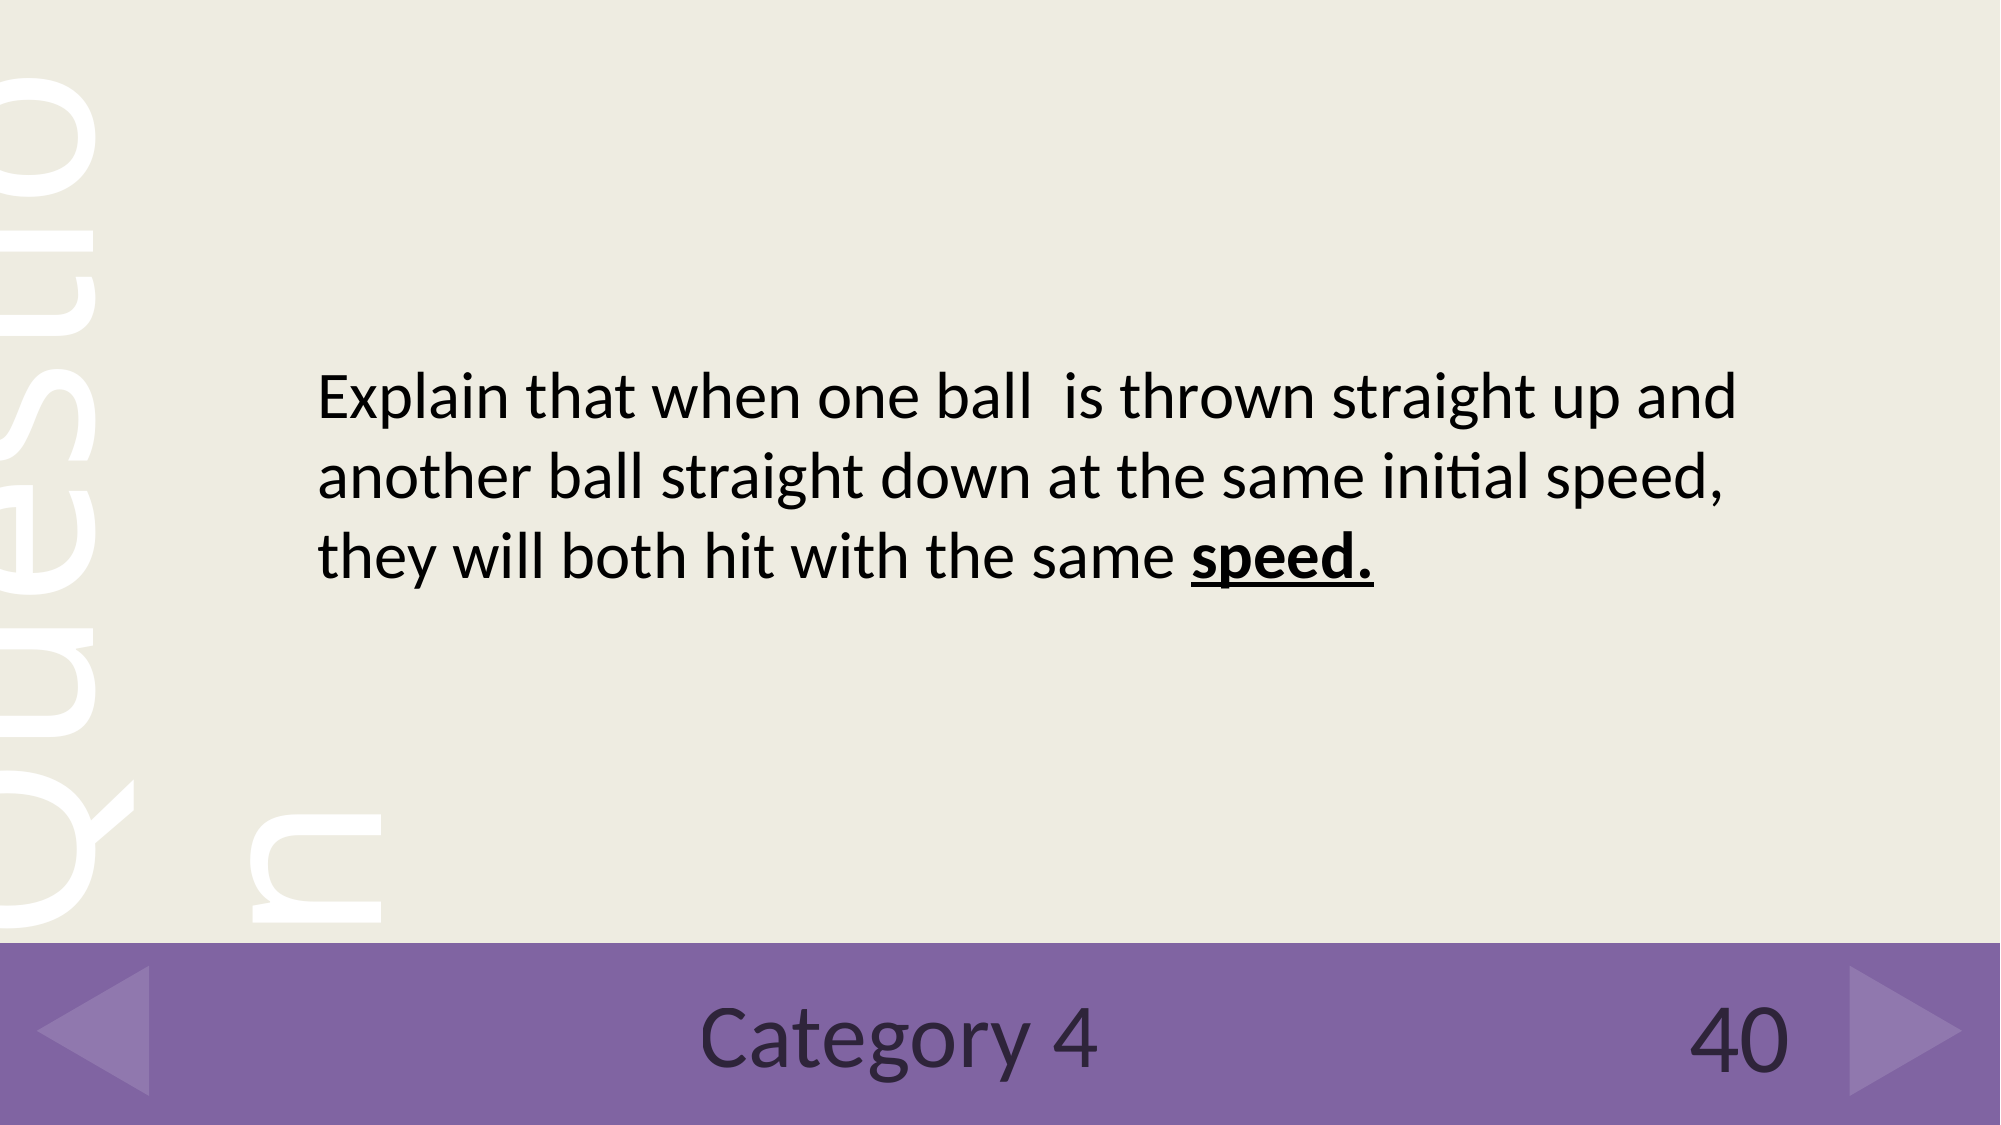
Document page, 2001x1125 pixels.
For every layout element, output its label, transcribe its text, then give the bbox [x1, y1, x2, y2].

title Category 4 [0, 937, 1800, 1125]
list Explain that when one ball is thrown straight up and another ball straight down at the same initial speed, they will both hit with the same speed. [302, 307, 1760, 636]
list 40 [1800, 967, 1806, 1097]
